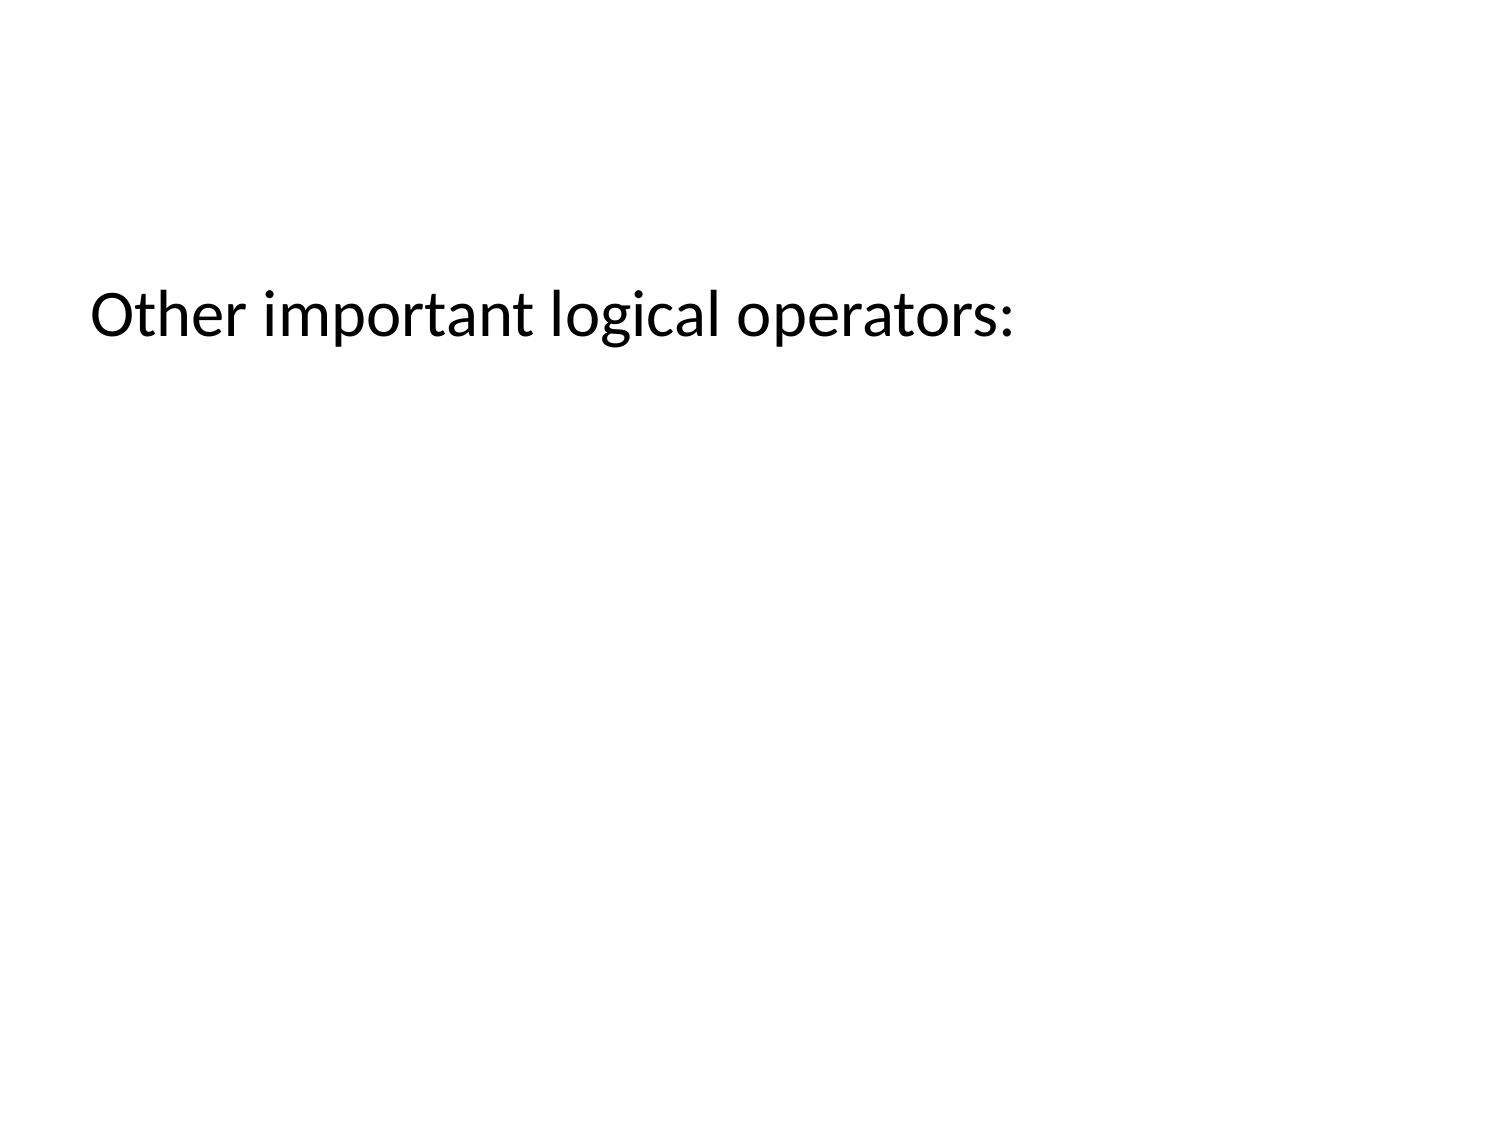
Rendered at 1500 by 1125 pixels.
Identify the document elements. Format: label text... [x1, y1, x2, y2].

list Other important logical operators: [75, 262, 1425, 1005]
